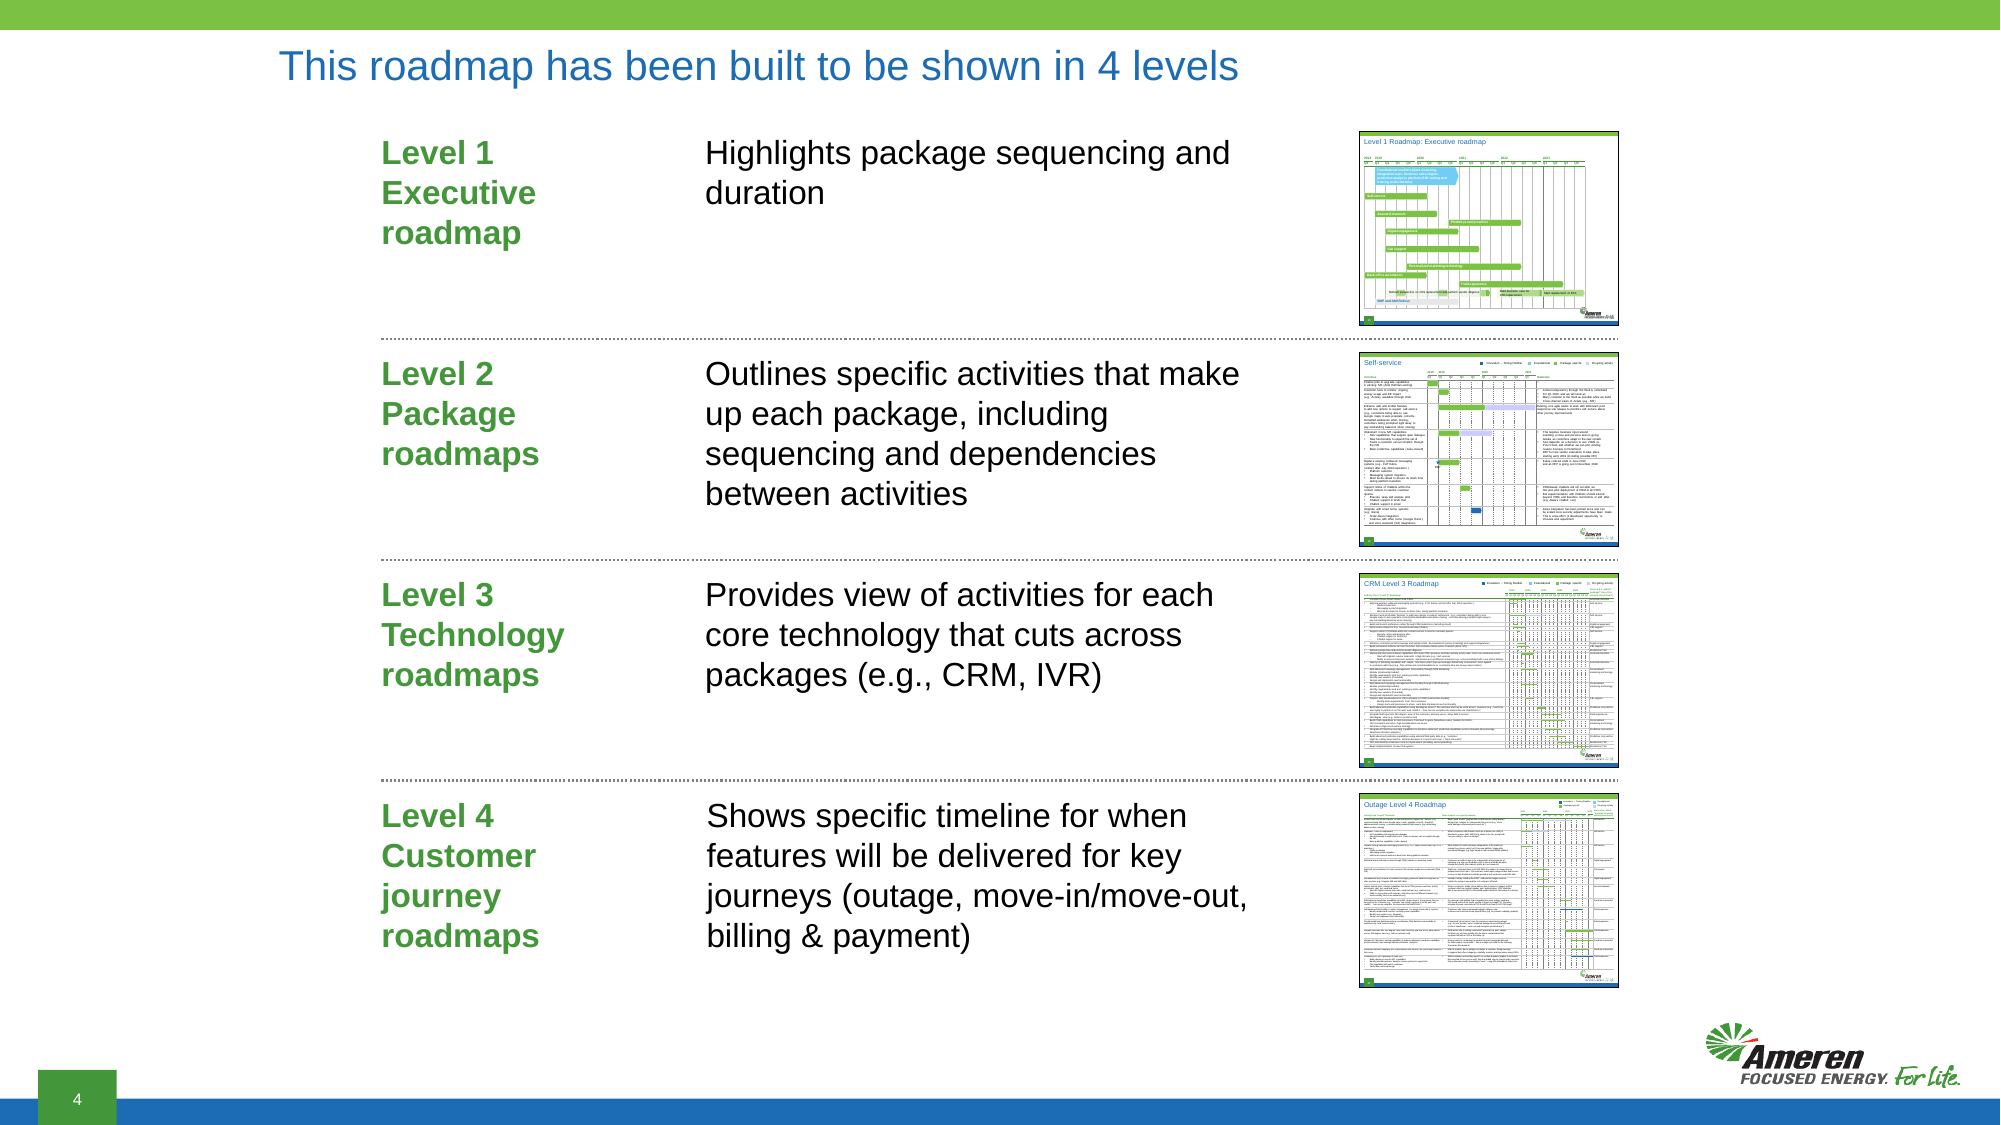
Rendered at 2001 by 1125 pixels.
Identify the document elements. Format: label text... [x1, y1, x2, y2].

picture [1359, 572, 1619, 768]
text_box Level 1 Executive roadmap [381, 131, 688, 252]
picture [1706, 1023, 1967, 1088]
text_box Level 2 Package roadmaps [381, 352, 688, 472]
title This roadmap has been built to be shown in 4 levels [278, 38, 1722, 89]
text_box Level 3 Technology roadmaps [381, 573, 688, 693]
picture [1359, 793, 1619, 989]
text_box Outlines specific activities that make up each package, including sequencing and dependencies between activities [705, 352, 1258, 512]
text_box Level 4 Customer journey roadmaps [381, 793, 688, 954]
picture [1359, 351, 1619, 547]
text_box Provides view of activities for each core technology that cuts across packages (e.g., CRM, IVR) [705, 573, 1258, 693]
text_box Shows specific timeline for when features will be delivered for key journeys (outage, move-in/move-out, billing & payment) [706, 793, 1260, 954]
text_box Highlights package sequencing and duration [705, 131, 1258, 212]
picture [1359, 131, 1619, 326]
